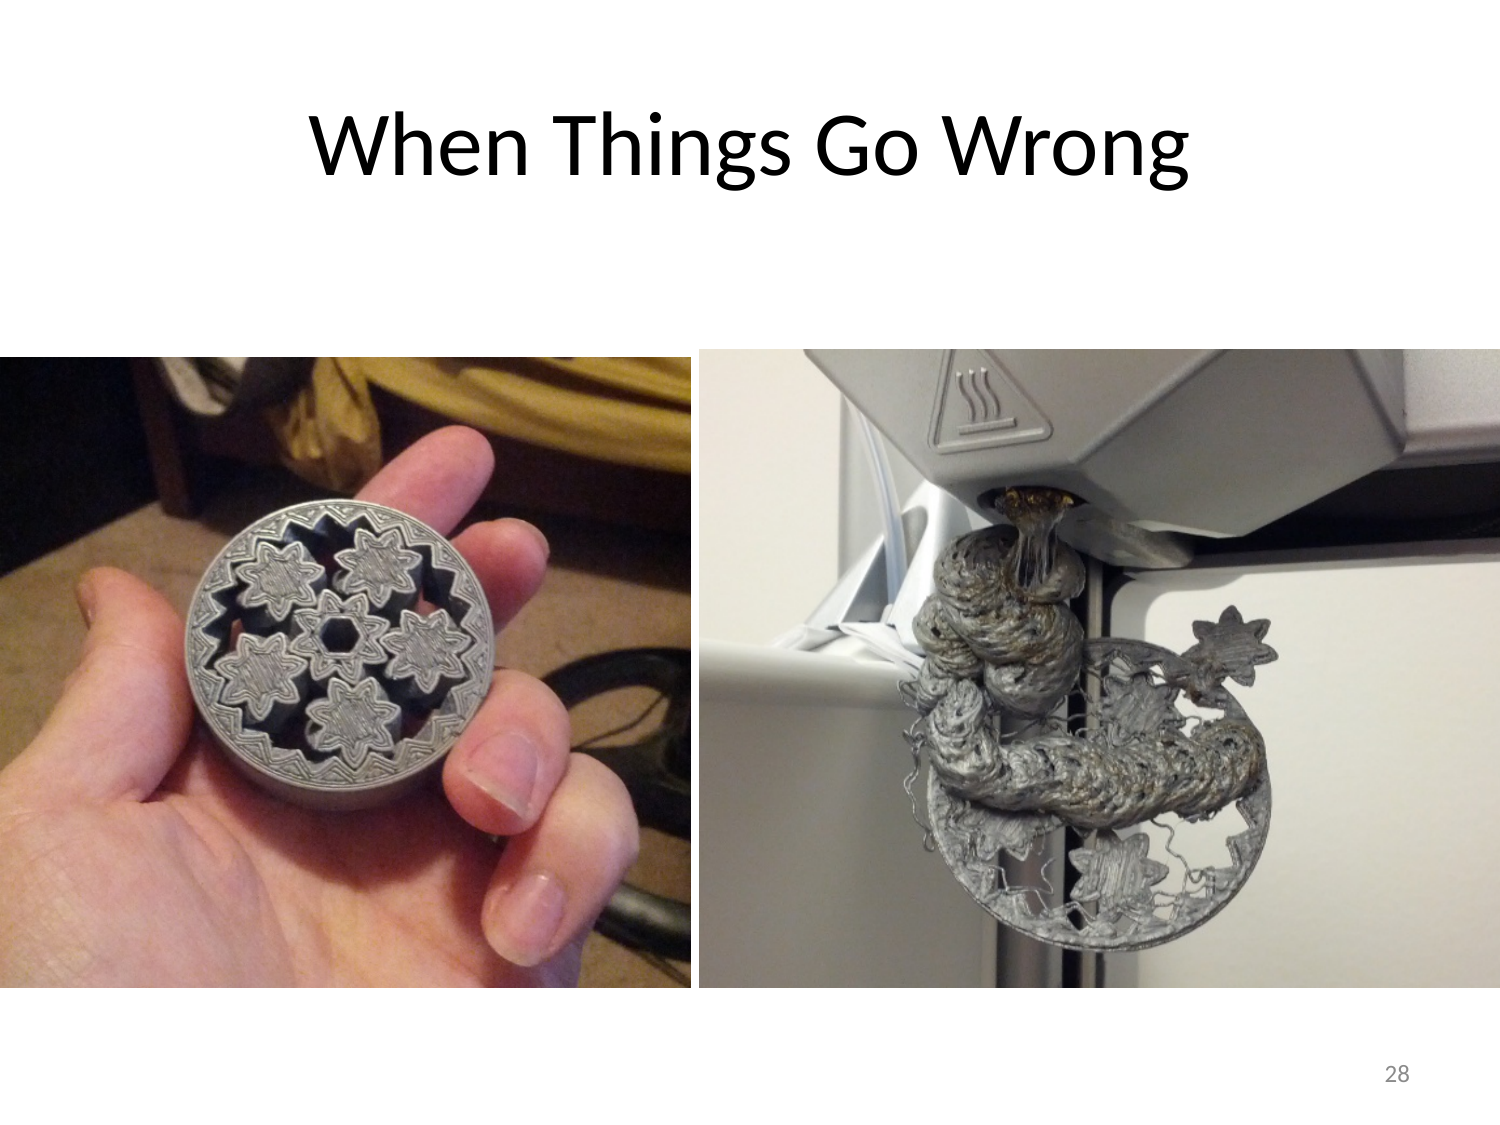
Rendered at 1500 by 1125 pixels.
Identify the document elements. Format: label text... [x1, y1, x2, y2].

picture [699, 349, 1500, 988]
slide_number 28 [1074, 1042, 1425, 1103]
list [0, 357, 691, 988]
title When Things Go Wrong [75, 45, 1425, 233]
